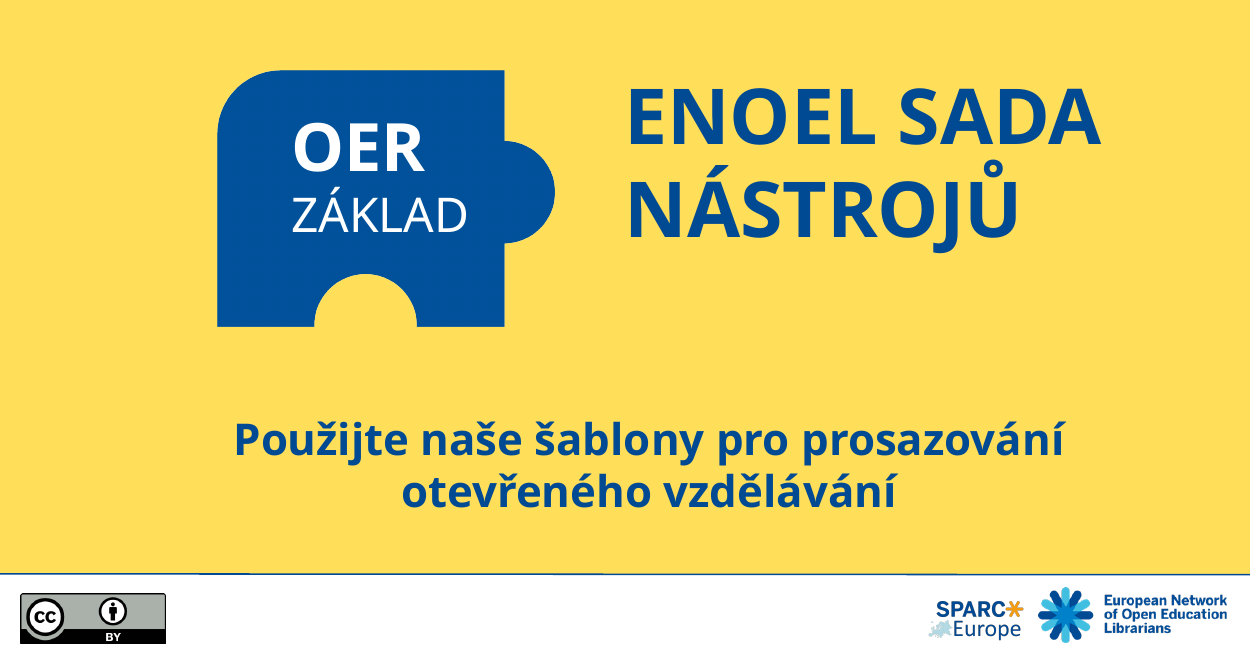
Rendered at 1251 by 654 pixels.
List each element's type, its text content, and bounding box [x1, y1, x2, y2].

picture [217, 70, 556, 327]
picture [1038, 587, 1228, 643]
text_box Použijte naše šablony pro prosazování otevřeného vzdělávání [99, 399, 1200, 529]
text_box [0, 582, 1250, 654]
picture [928, 586, 1027, 642]
text_box ENOEL SADA NÁSTROJŮ [612, 55, 1155, 266]
text_box OER ZÁKLAD [560, 90, 793, 258]
picture [20, 592, 166, 645]
